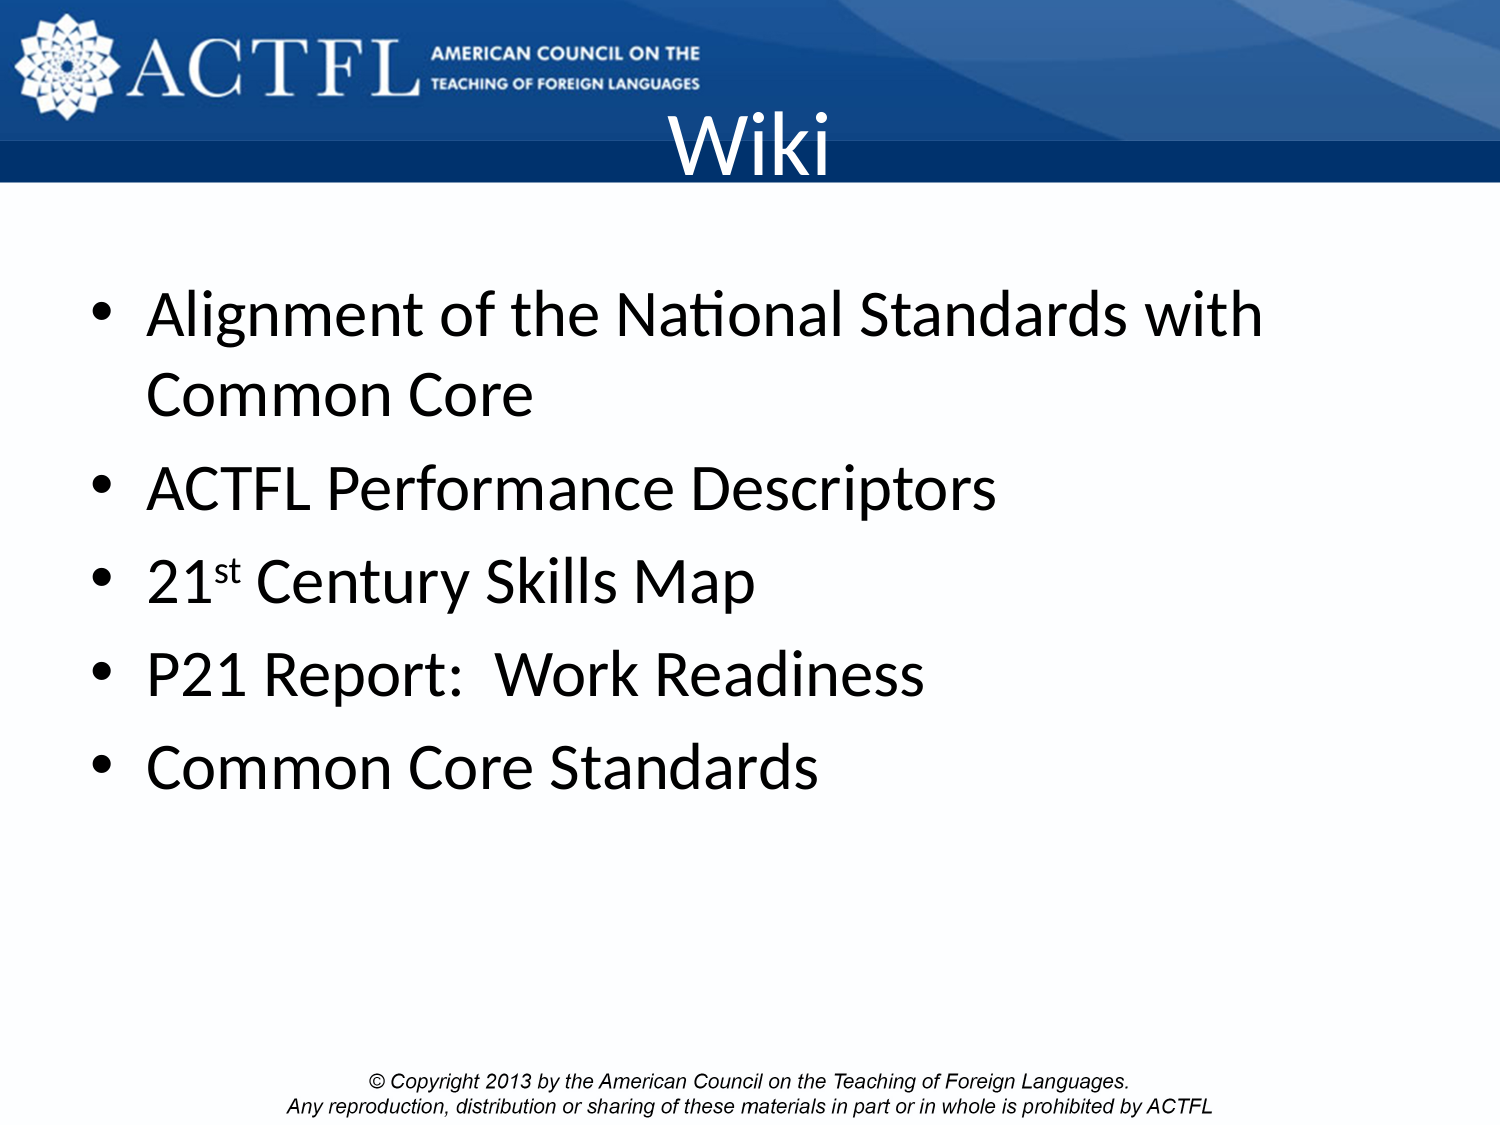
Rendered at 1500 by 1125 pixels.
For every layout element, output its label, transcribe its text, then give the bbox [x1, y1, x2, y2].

list Alignment of the National Standards with Common Core ACTFL Performance Descriptors 21st Century Skills Map P21 Report: Work Readiness Common Core Standards [75, 262, 1425, 1005]
title Wiki [75, 45, 1425, 233]
picture [0, 0, 1500, 1125]
